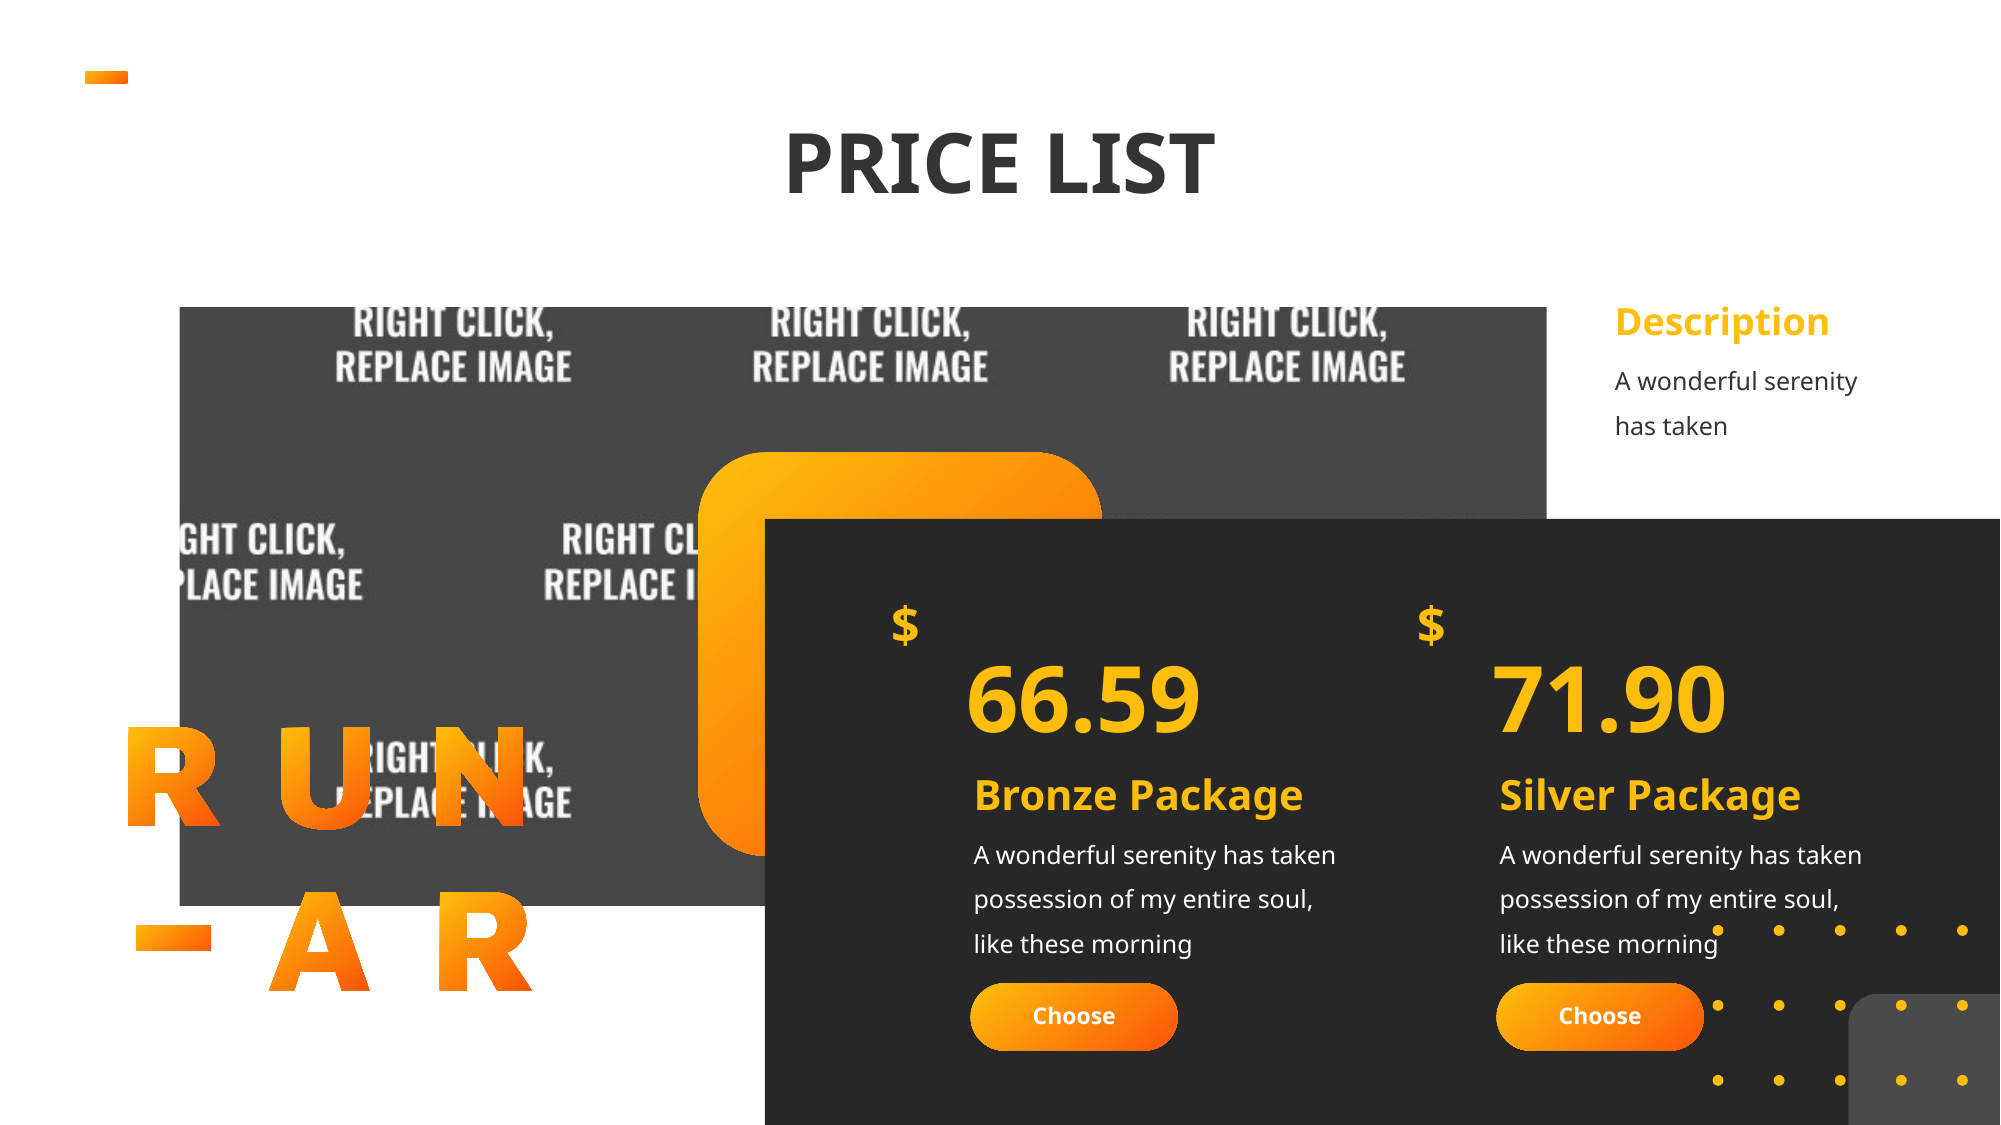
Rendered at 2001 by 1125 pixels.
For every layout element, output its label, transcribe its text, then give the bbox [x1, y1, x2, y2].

text_box [1547, 518, 2000, 992]
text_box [128, 727, 532, 991]
text_box [1504, 982, 1696, 994]
text_box Silver Package [1547, 760, 1883, 826]
text_box [976, 1037, 1173, 1052]
text_box [764, 906, 1847, 1125]
text_box [1502, 1037, 1699, 1052]
text_box A wonderful serenity has taken [1599, 350, 1895, 448]
text_box Choose [947, 994, 1202, 1037]
text_box A wonderful serenity has taken possession of my entire soul, like these morning [958, 906, 1357, 967]
text_box A wonderful serenity has taken possession of my entire soul, like these morning [1484, 826, 1883, 967]
text_box Description [1599, 290, 1895, 350]
list PRICE LIST [379, 102, 1621, 220]
text_box [1847, 992, 2000, 1125]
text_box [1712, 924, 1968, 1086]
text_box [978, 982, 1170, 994]
text_box 71.90 [1547, 633, 1808, 759]
text_box Choose [1473, 994, 1712, 1037]
picture [179, 307, 1547, 906]
